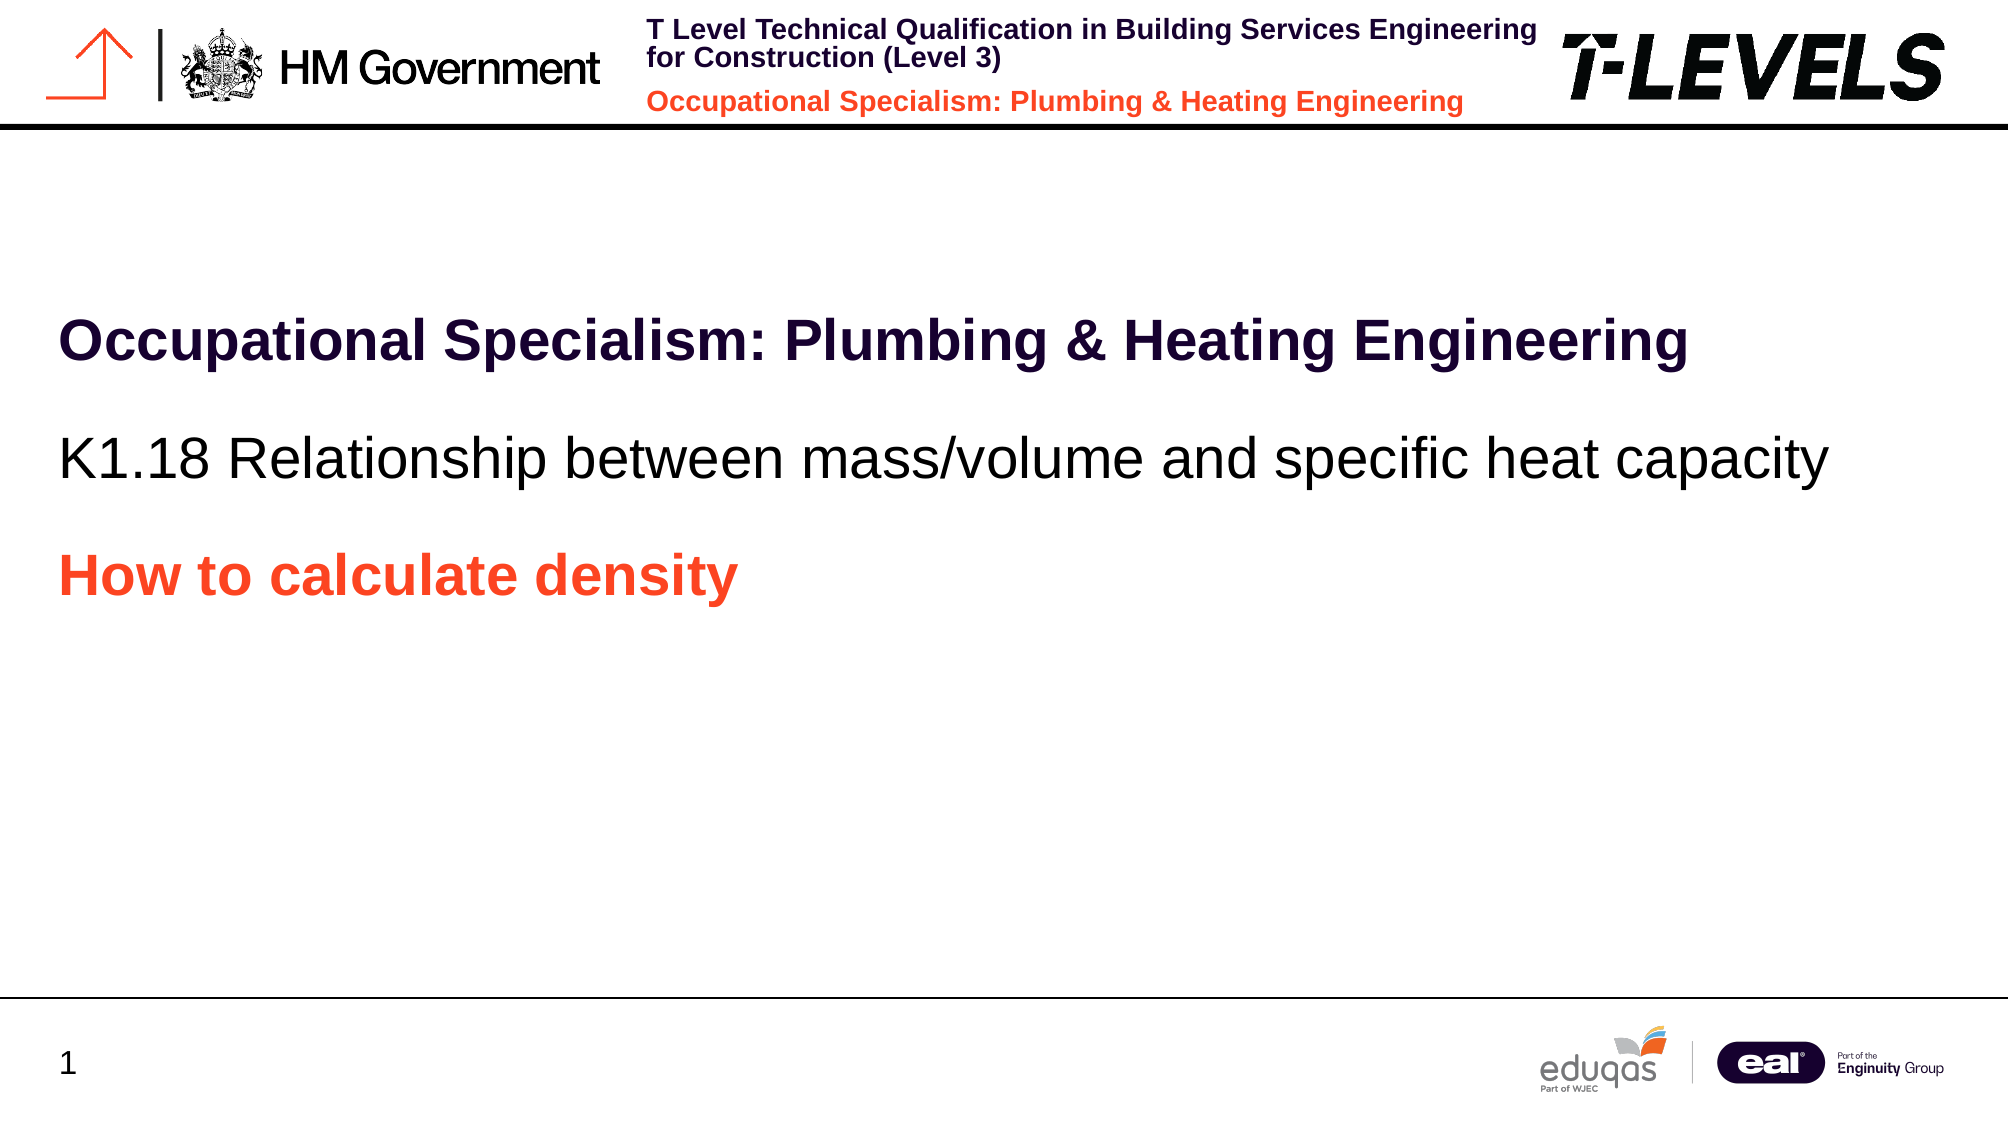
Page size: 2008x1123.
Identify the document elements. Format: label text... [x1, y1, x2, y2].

text_box Occupational Specialism: Plumbing & Heating Engineering K1.18 Relationship between mass/volume and specific heat capacity How to calculate density [58, 295, 1861, 916]
picture [1543, 25, 1964, 108]
picture [1535, 1021, 1949, 1097]
picture [41, 27, 139, 100]
picture [158, 28, 600, 102]
